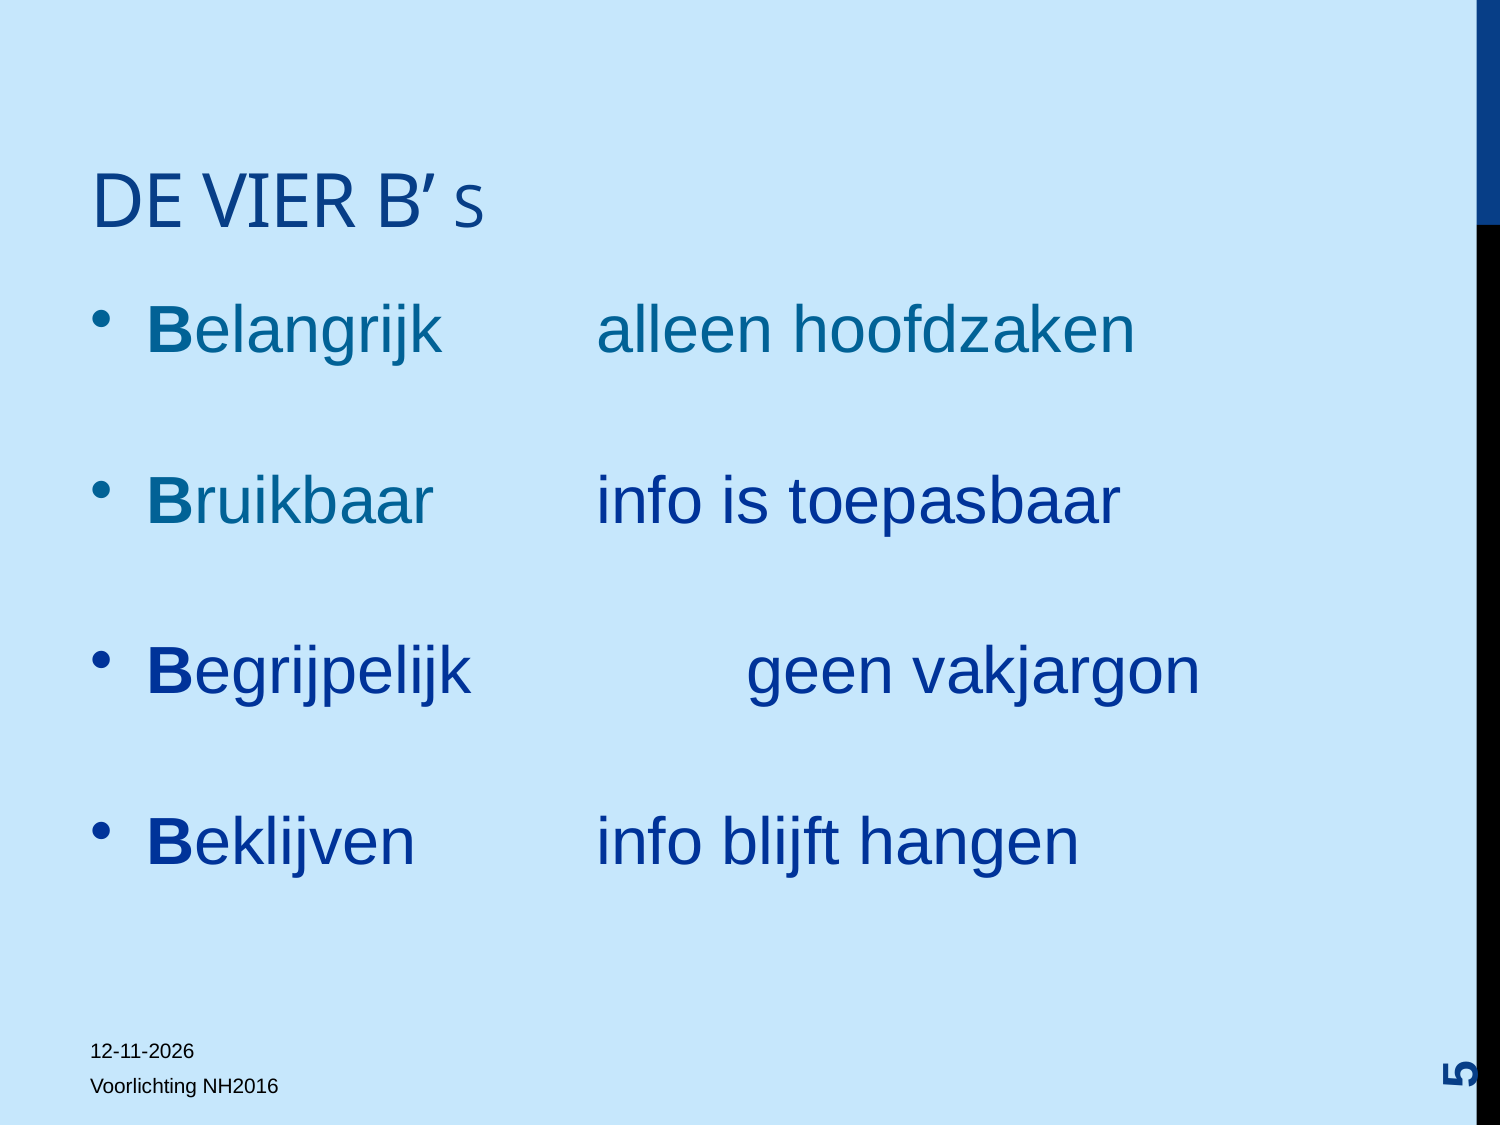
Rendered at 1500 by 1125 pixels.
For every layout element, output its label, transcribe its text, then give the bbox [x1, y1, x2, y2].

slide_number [75, 1012, 638, 1063]
list Belangrijk alleen hoofdzaken Bruikbaar info is toepasbaar Begrijpelijk geen vakjargon Beklijven info blijft hangen [75, 287, 1325, 1005]
title De vier B’ S [75, 25, 1025, 250]
footer Voorlichting NH2016 [75, 1065, 638, 1112]
slide_number 5 [1427, 887, 1488, 1104]
